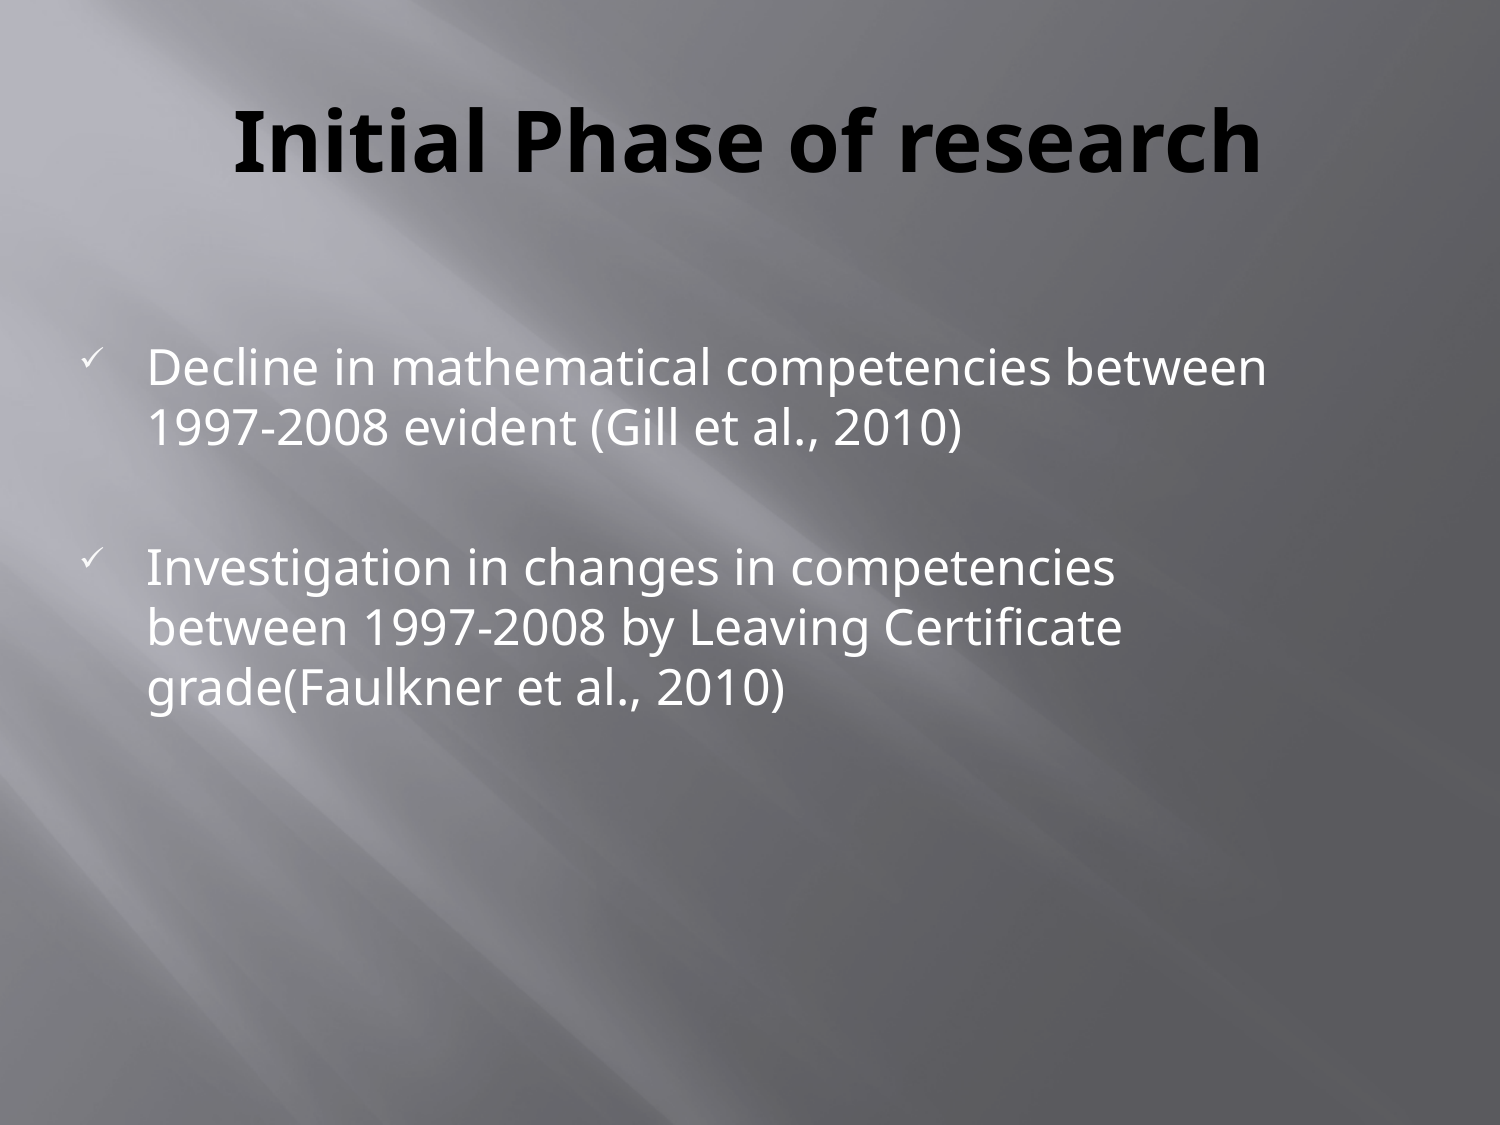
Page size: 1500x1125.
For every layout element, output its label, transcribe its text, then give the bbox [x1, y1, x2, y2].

list Decline in mathematical competencies between 1997-2008 evident (Gill et al., 2010) Investigation in changes in competencies between 1997-2008 by Leaving Certificate grade(Faulkner et al., 2010) [41, 257, 1336, 985]
title Initial Phase of research [75, 45, 1425, 233]
